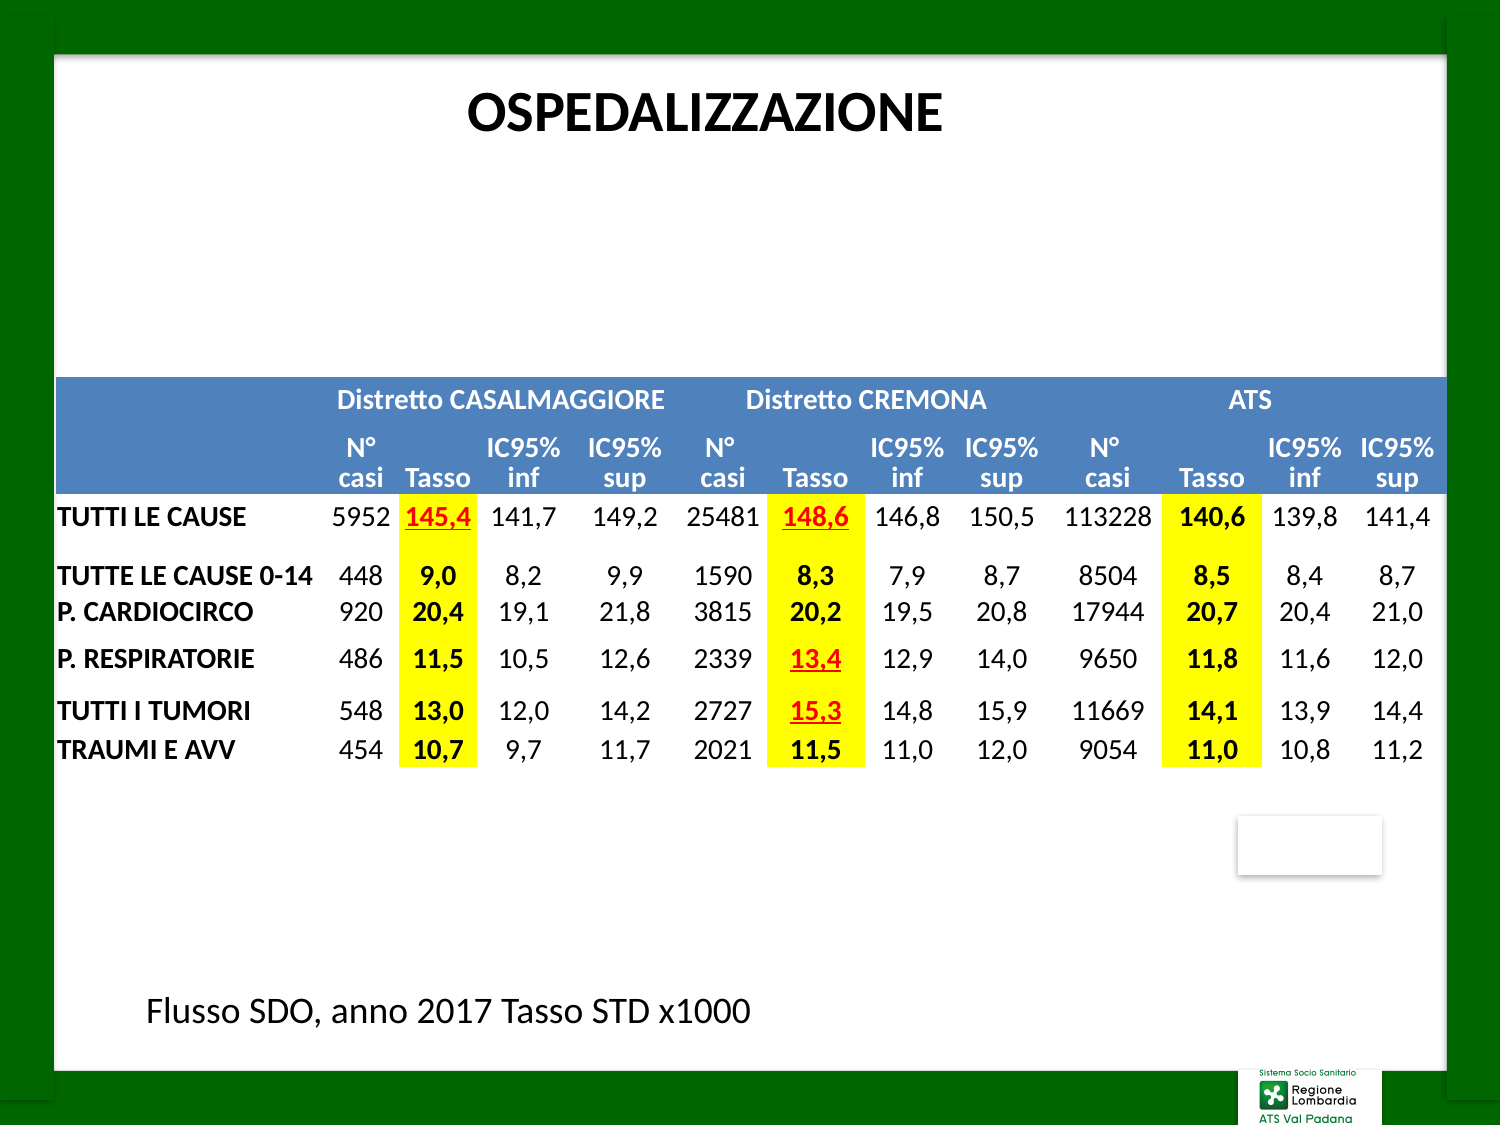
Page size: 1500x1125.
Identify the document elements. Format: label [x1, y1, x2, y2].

text_box [0, 0, 1500, 1125]
